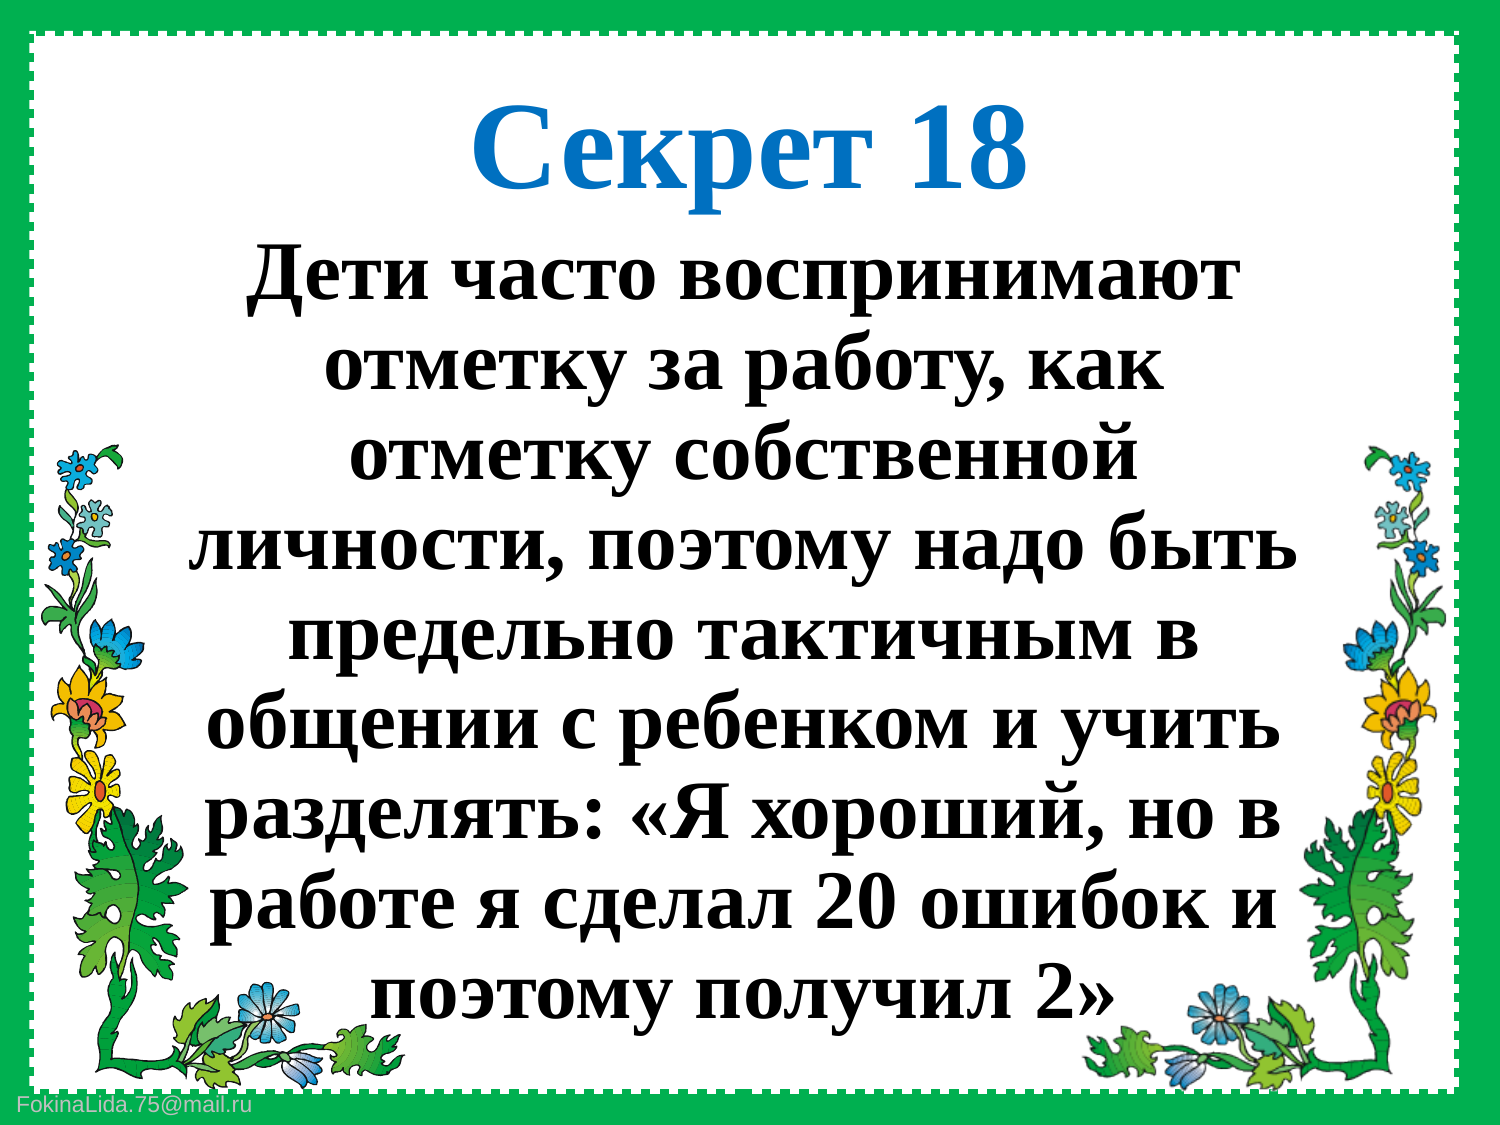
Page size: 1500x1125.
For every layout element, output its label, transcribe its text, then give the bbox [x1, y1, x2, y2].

list Дети часто воспринимают отметку за работу, как отметку собственной личности, поэтому надо быть предельно тактичным в общении с ребенком и учить разделять: «Я хороший, но в работе я сделал 20 ошибок и поэтому получил 2» [147, 233, 1341, 1071]
title Секрет 18 [75, 45, 1425, 233]
picture [1080, 444, 1448, 1093]
